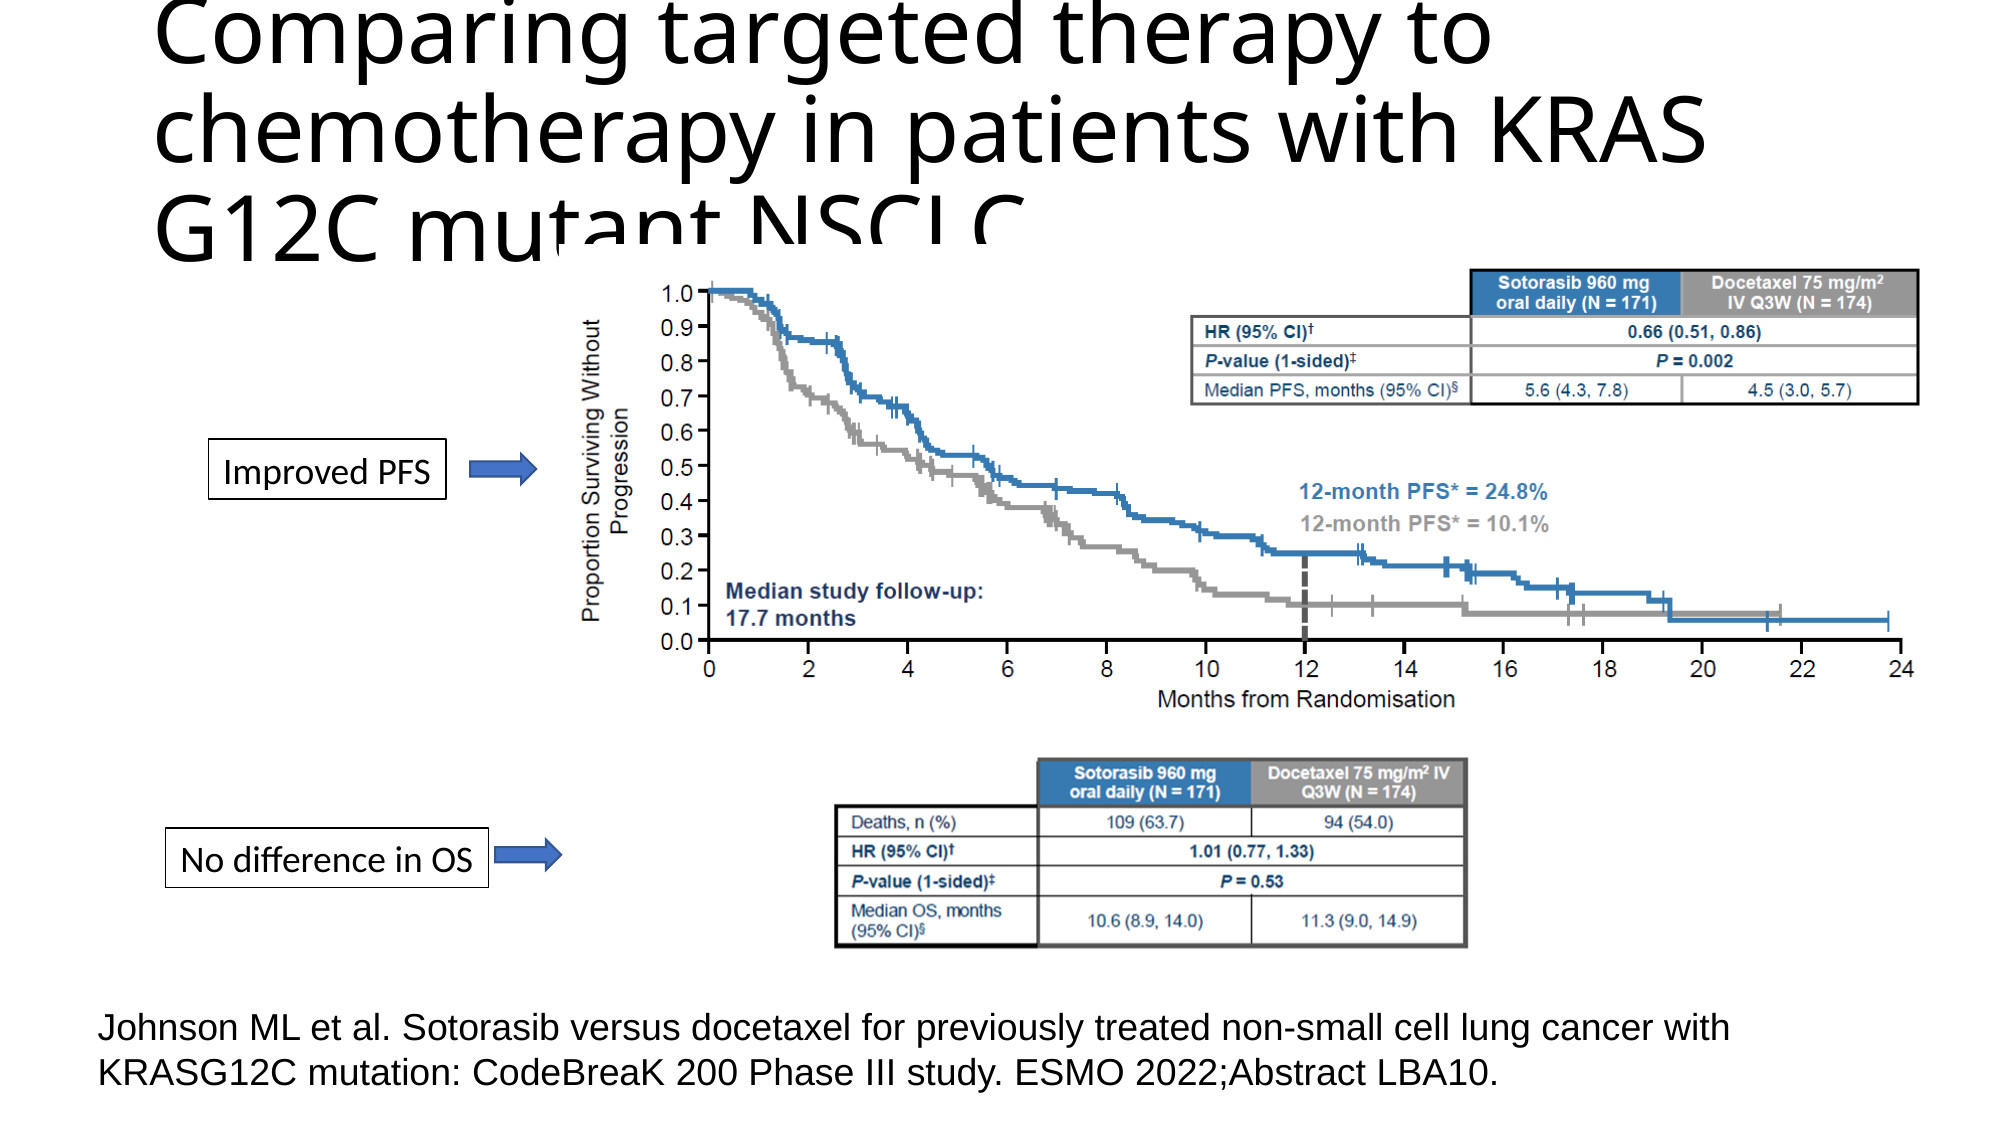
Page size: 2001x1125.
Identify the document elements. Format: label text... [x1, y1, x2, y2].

text_box No difference in OS [165, 827, 489, 888]
picture [824, 718, 1495, 971]
text_box [494, 837, 563, 873]
title Comparing targeted therapy to chemotherapy in patients with KRAS G12C mutant NSCLC [137, 23, 1863, 242]
picture [558, 244, 1939, 712]
text_box Johnson ML et al. Sotorasib versus docetaxel for previously treated non-small cell lung cancer with KRASG12C mutation: CodeBreaK 200 Phase III study. ESMO 2022;Abstract LBA10. [82, 995, 1747, 1100]
text_box Improved PFS [208, 439, 447, 499]
text_box [469, 451, 538, 487]
